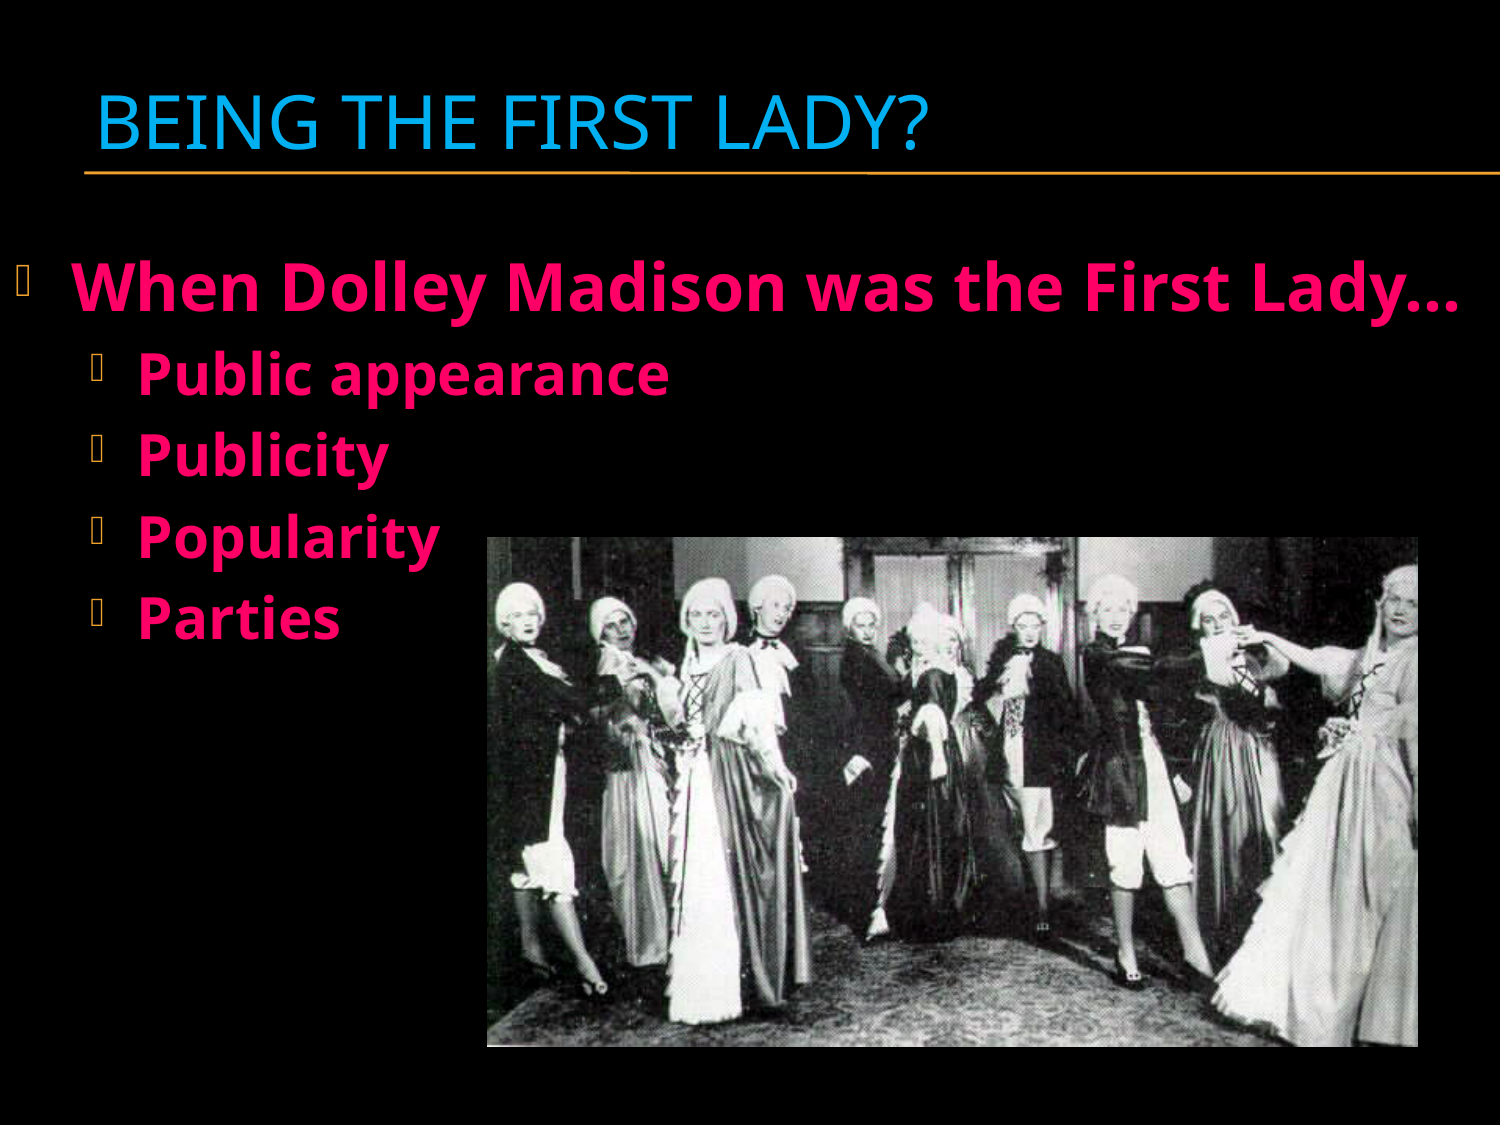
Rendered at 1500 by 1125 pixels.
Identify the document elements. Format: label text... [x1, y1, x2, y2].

picture [487, 537, 1418, 1048]
title Being the First Lady? [0, 0, 1275, 237]
list When Dolley Madison was the First Lady… Public appearance Publicity Popularity Parties [0, 237, 1500, 1125]
